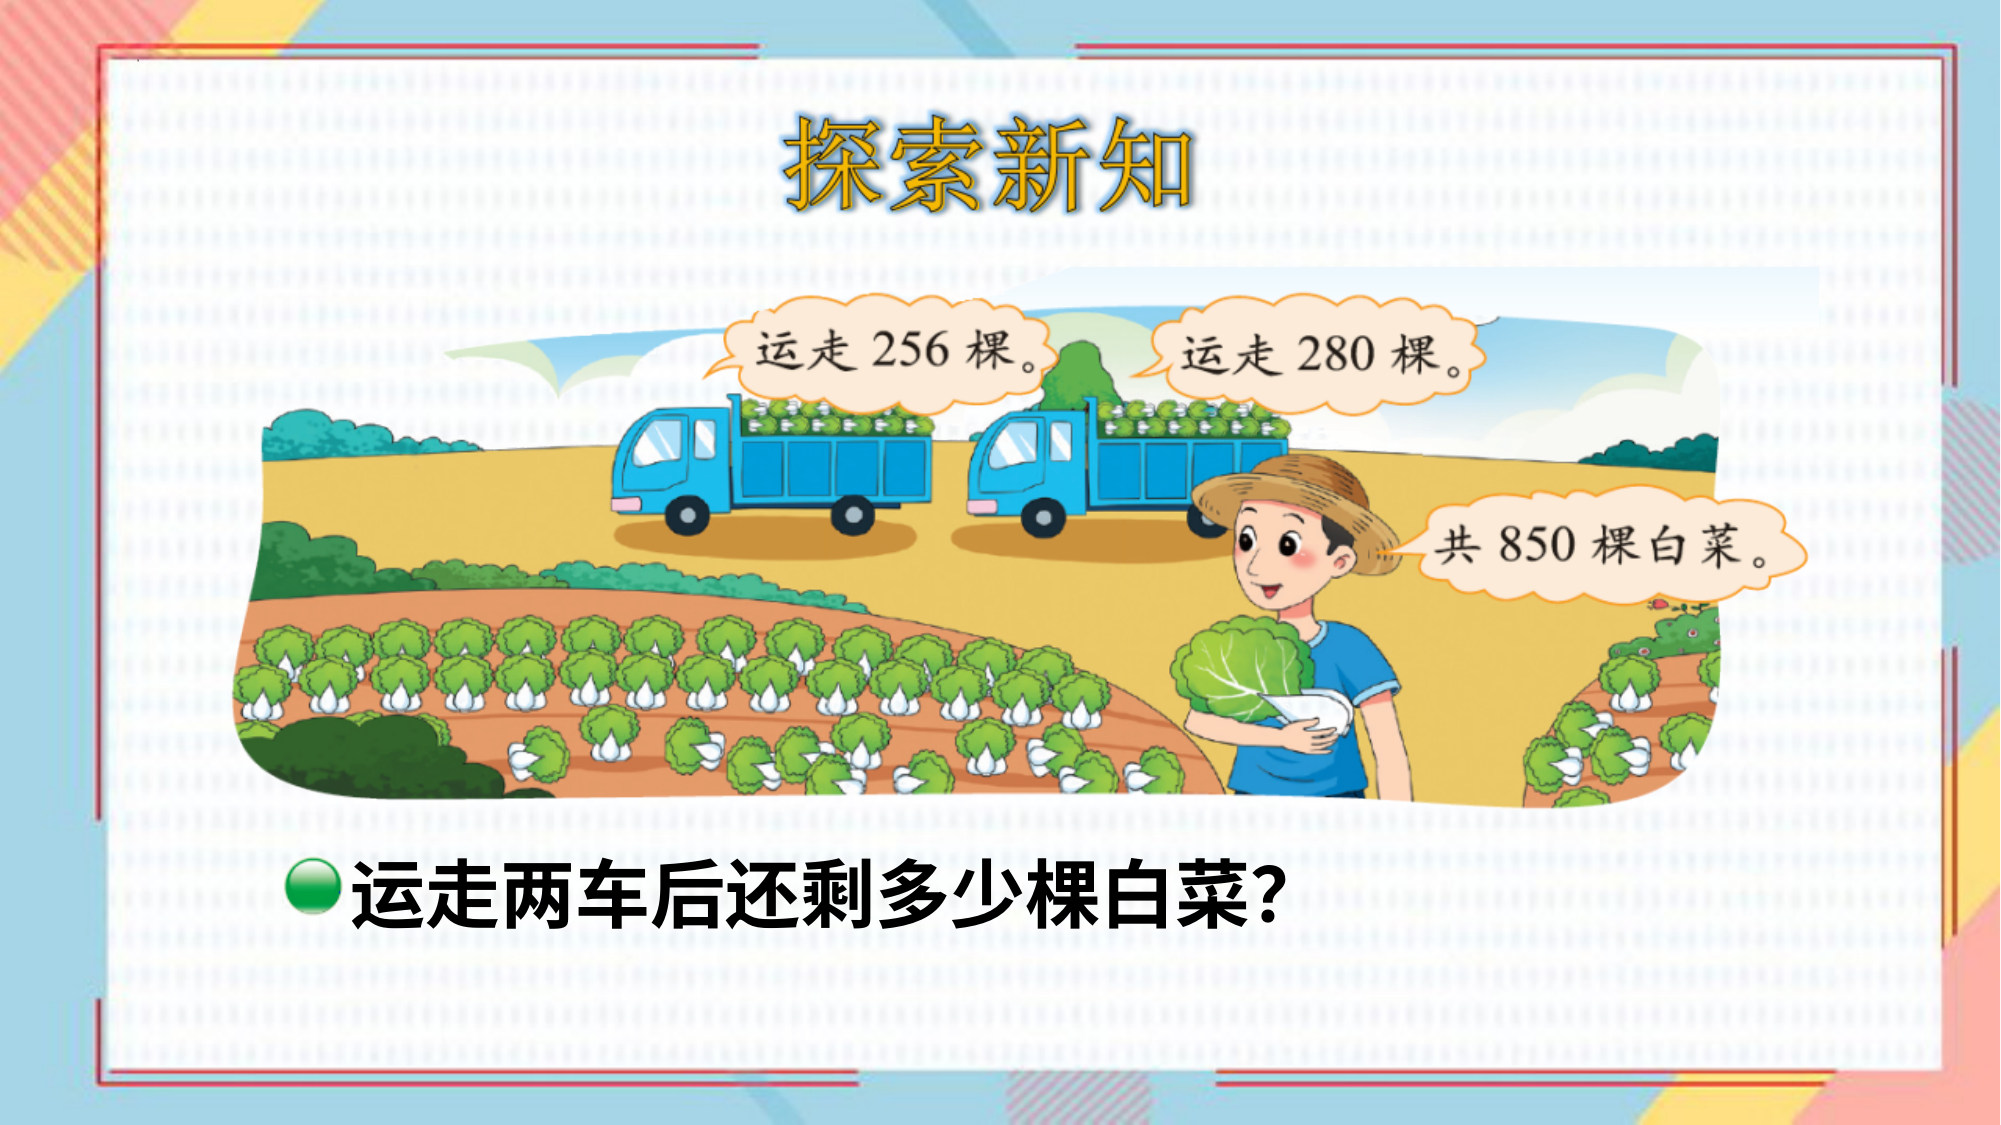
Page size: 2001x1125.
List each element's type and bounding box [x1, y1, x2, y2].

picture [0, 0, 2001, 1125]
text_box [280, 840, 1395, 947]
